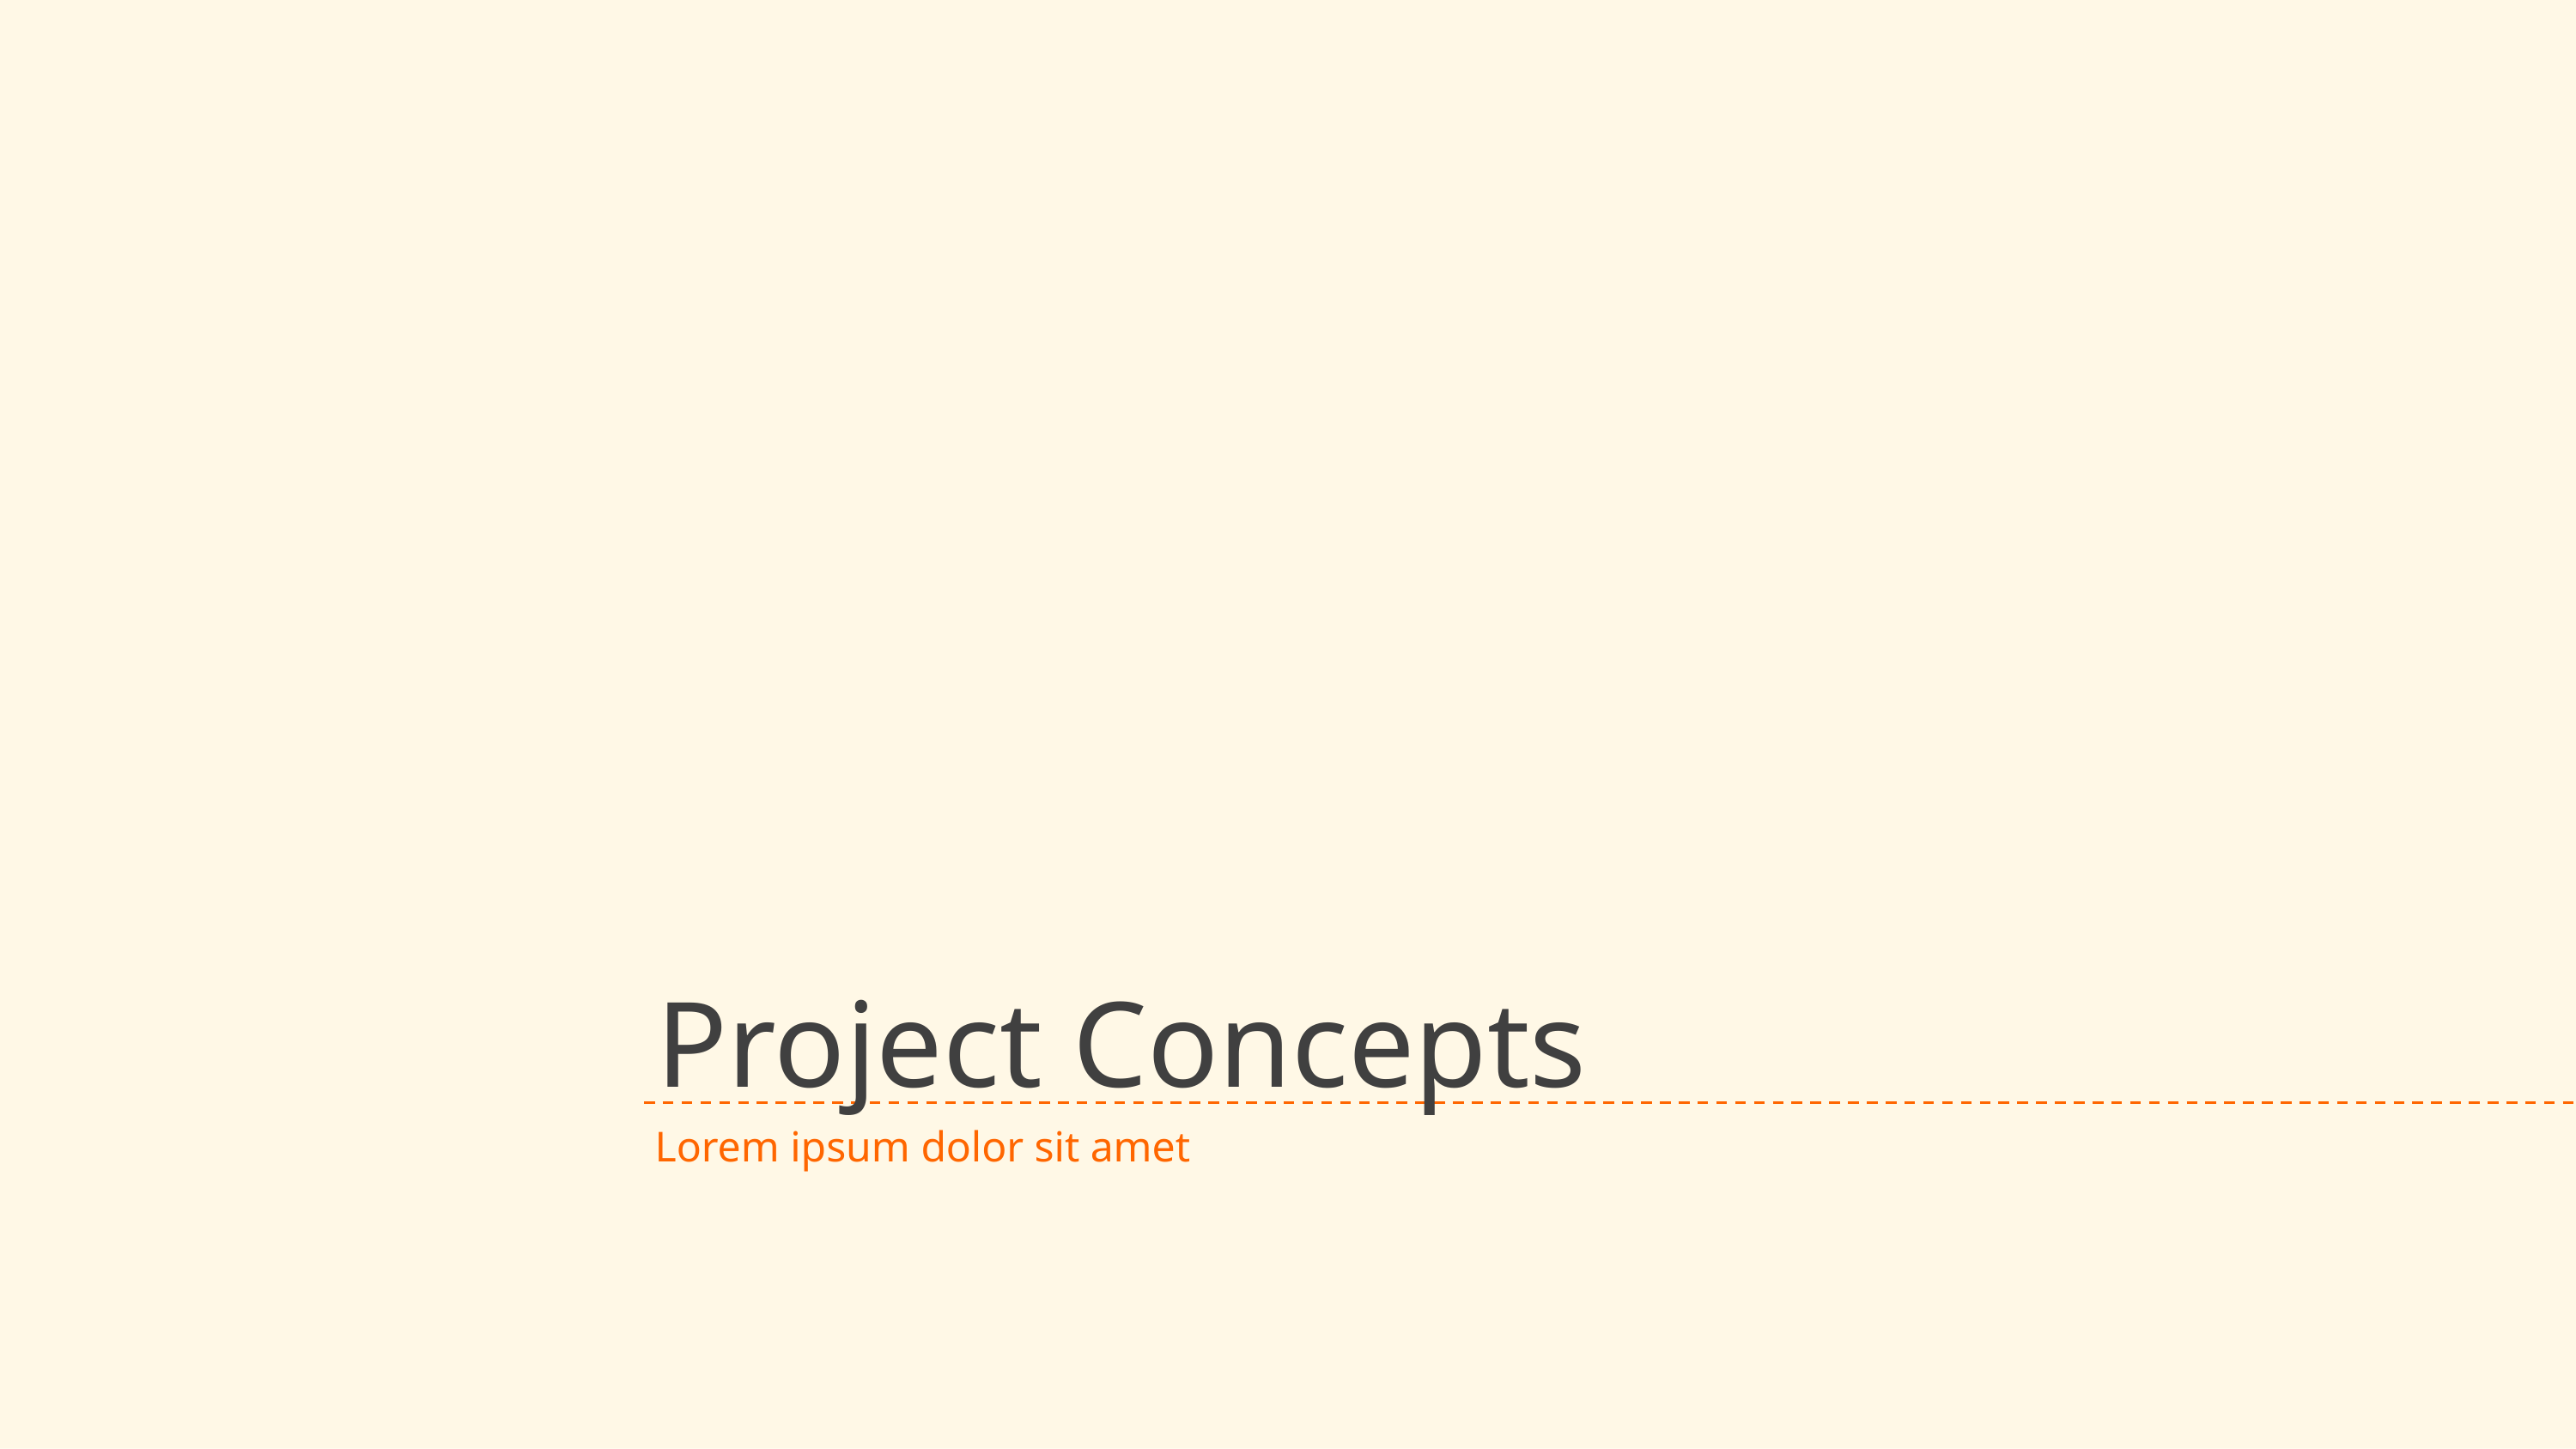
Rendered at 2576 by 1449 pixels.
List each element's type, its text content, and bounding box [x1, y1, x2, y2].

title Project Concepts [644, 873, 2574, 1113]
subtitle Lorem ipsum dolor sit amet [641, 1113, 2574, 1177]
